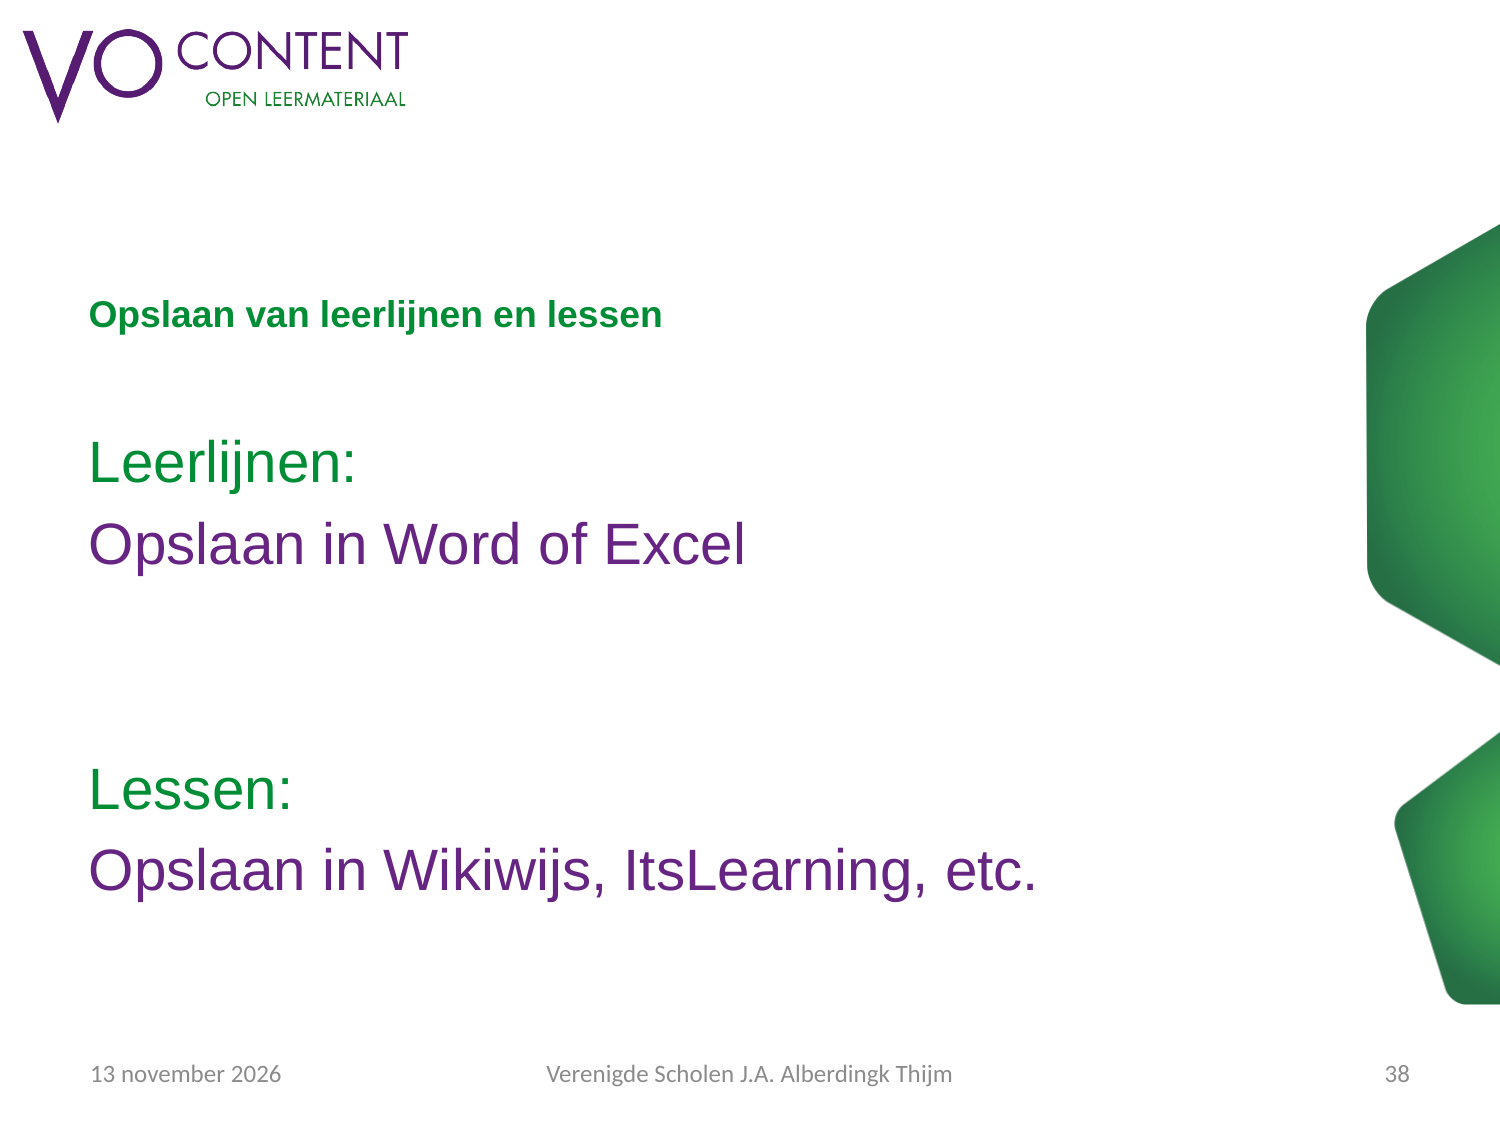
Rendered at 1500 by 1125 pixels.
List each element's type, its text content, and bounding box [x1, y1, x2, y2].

title Opslaan van leerlijnen en lessen [73, 282, 1239, 382]
picture [22, 29, 408, 124]
picture [1366, 222, 1500, 1005]
list Leerlijnen: Opslaan in Word of Excel Lessen: Opslaan in Wikiwijs, ItsLearning, etc. [74, 416, 1239, 1005]
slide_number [75, 1042, 425, 1103]
slide_number 38 [1074, 1042, 1425, 1103]
footer Verenigde Scholen J.A. Alberdingk Thijm [512, 1042, 988, 1103]
